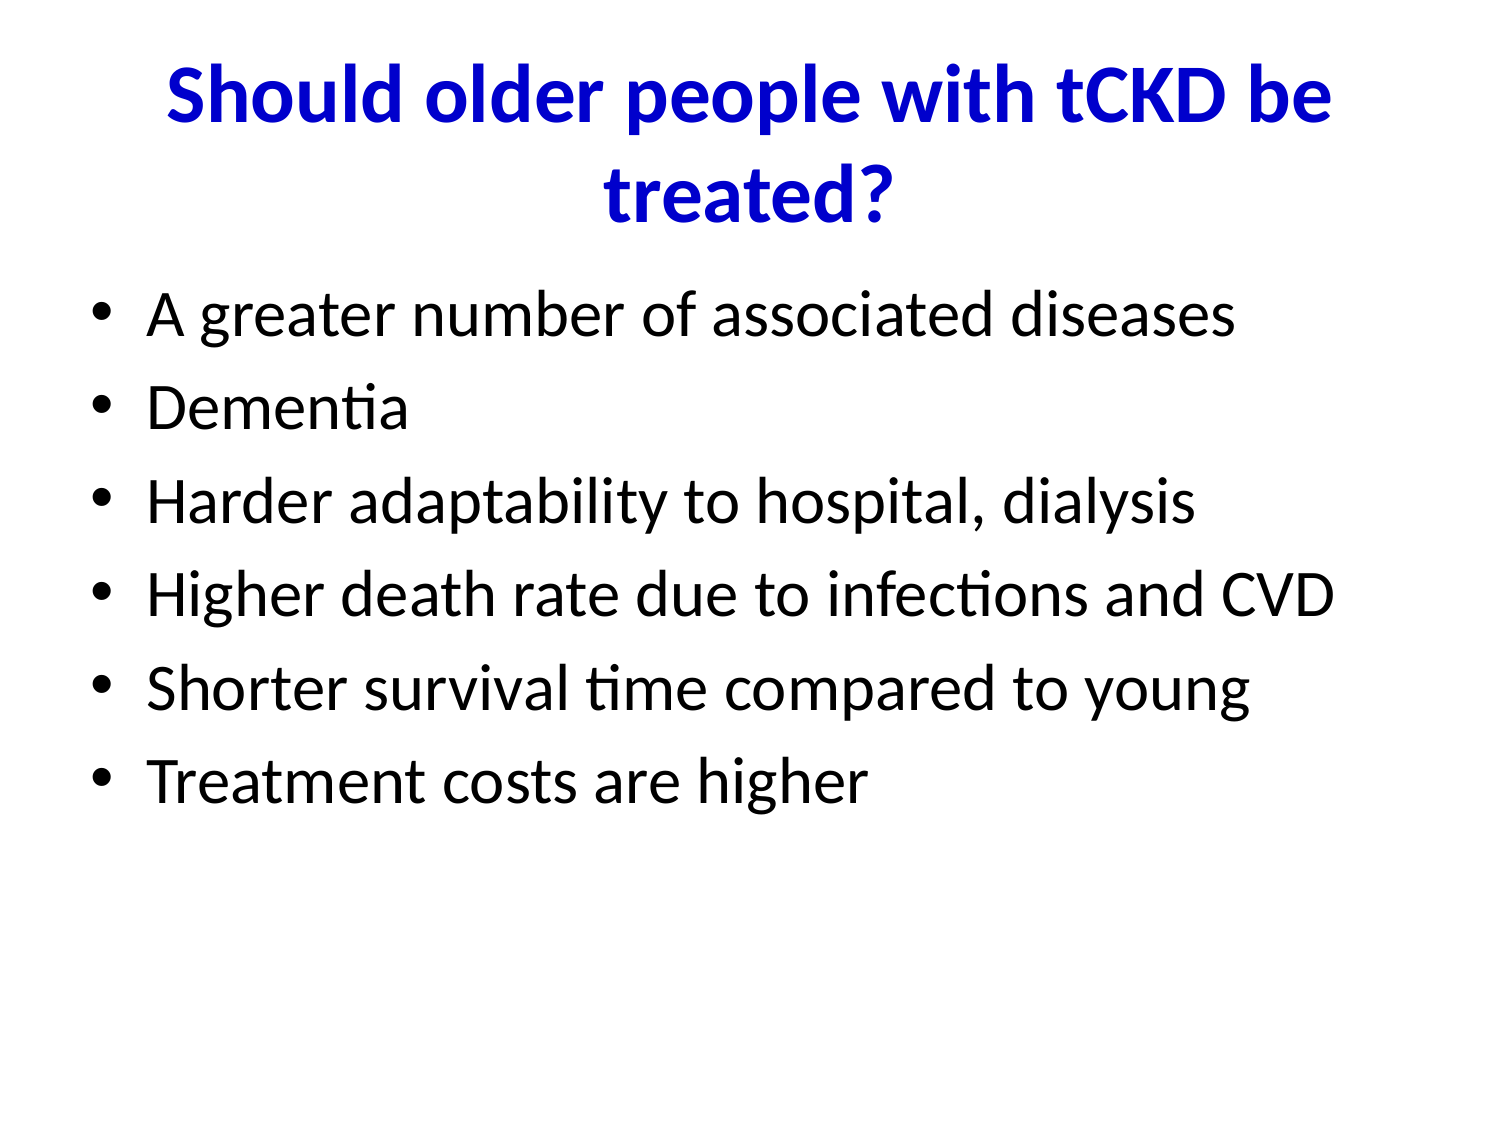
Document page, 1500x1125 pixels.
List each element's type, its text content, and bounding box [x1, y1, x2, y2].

title Should older people with tCKD be treated? [75, 45, 1425, 233]
list A greater number of associated diseases Dementia Harder adaptability to hospital, dialysis Higher death rate due to infections and CVD Shorter survival time compared to young Treatment costs are higher [75, 262, 1425, 1005]
